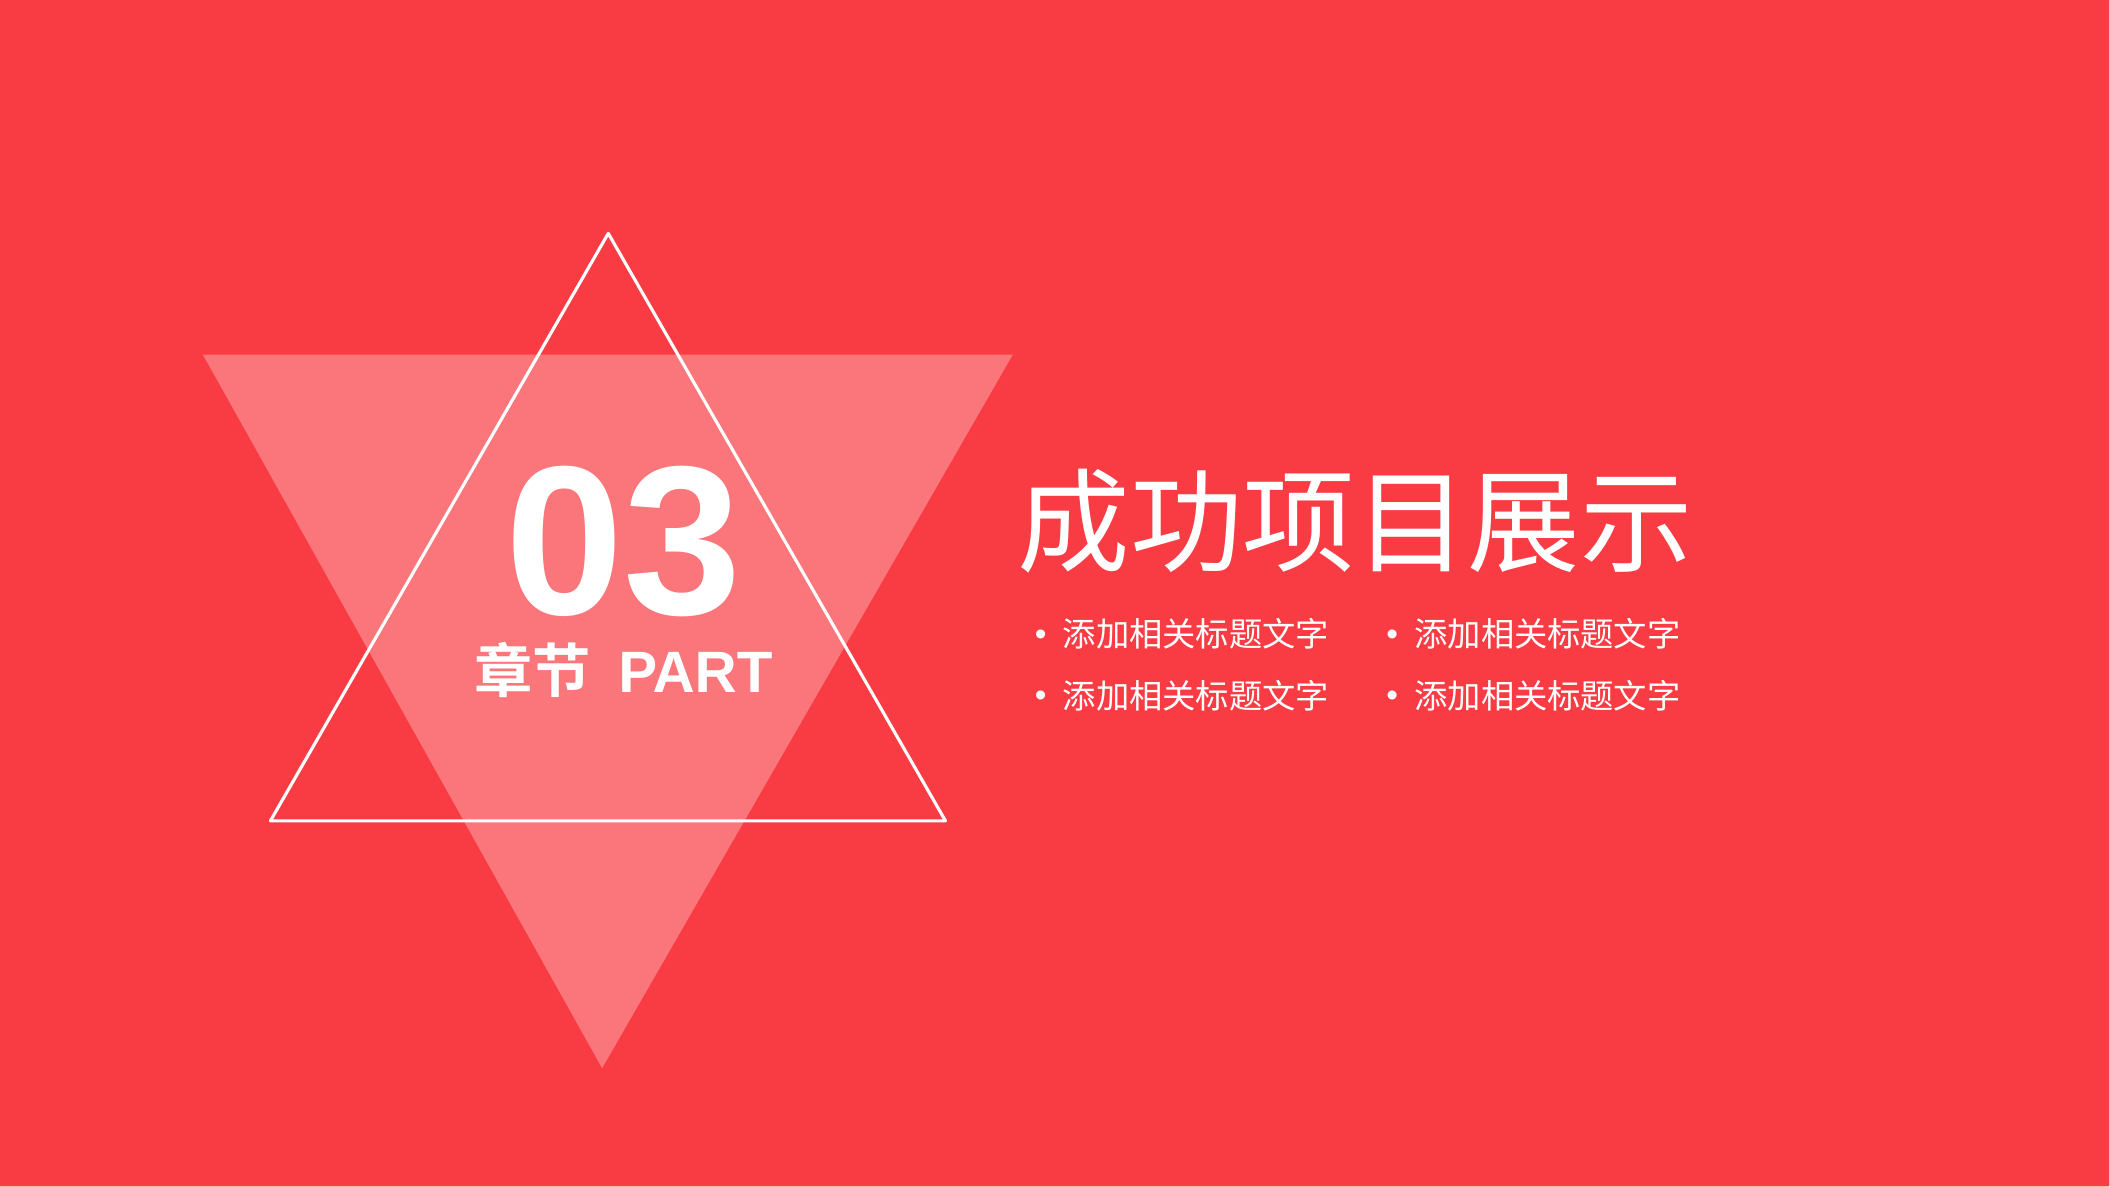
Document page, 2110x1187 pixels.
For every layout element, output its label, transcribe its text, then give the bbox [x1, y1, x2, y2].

text_box [679, 354, 1013, 634]
text_box [511, 233, 705, 401]
text_box [202, 354, 538, 634]
text_box 添加相关标题文字 [1019, 606, 1344, 661]
text_box 添加相关标题文字 [1371, 606, 1696, 661]
text_box 成功项目展示 [1017, 450, 1751, 586]
text_box [463, 821, 745, 1069]
text_box 03 [484, 401, 763, 634]
text_box 添加相关标题文字 [1019, 667, 1344, 723]
text_box [270, 701, 946, 821]
text_box [763, 502, 839, 634]
text_box [0, 0, 2110, 1187]
text_box [377, 449, 484, 634]
text_box 添加相关标题文字 [1371, 667, 1696, 723]
text_box 章节 PART [339, 634, 908, 705]
